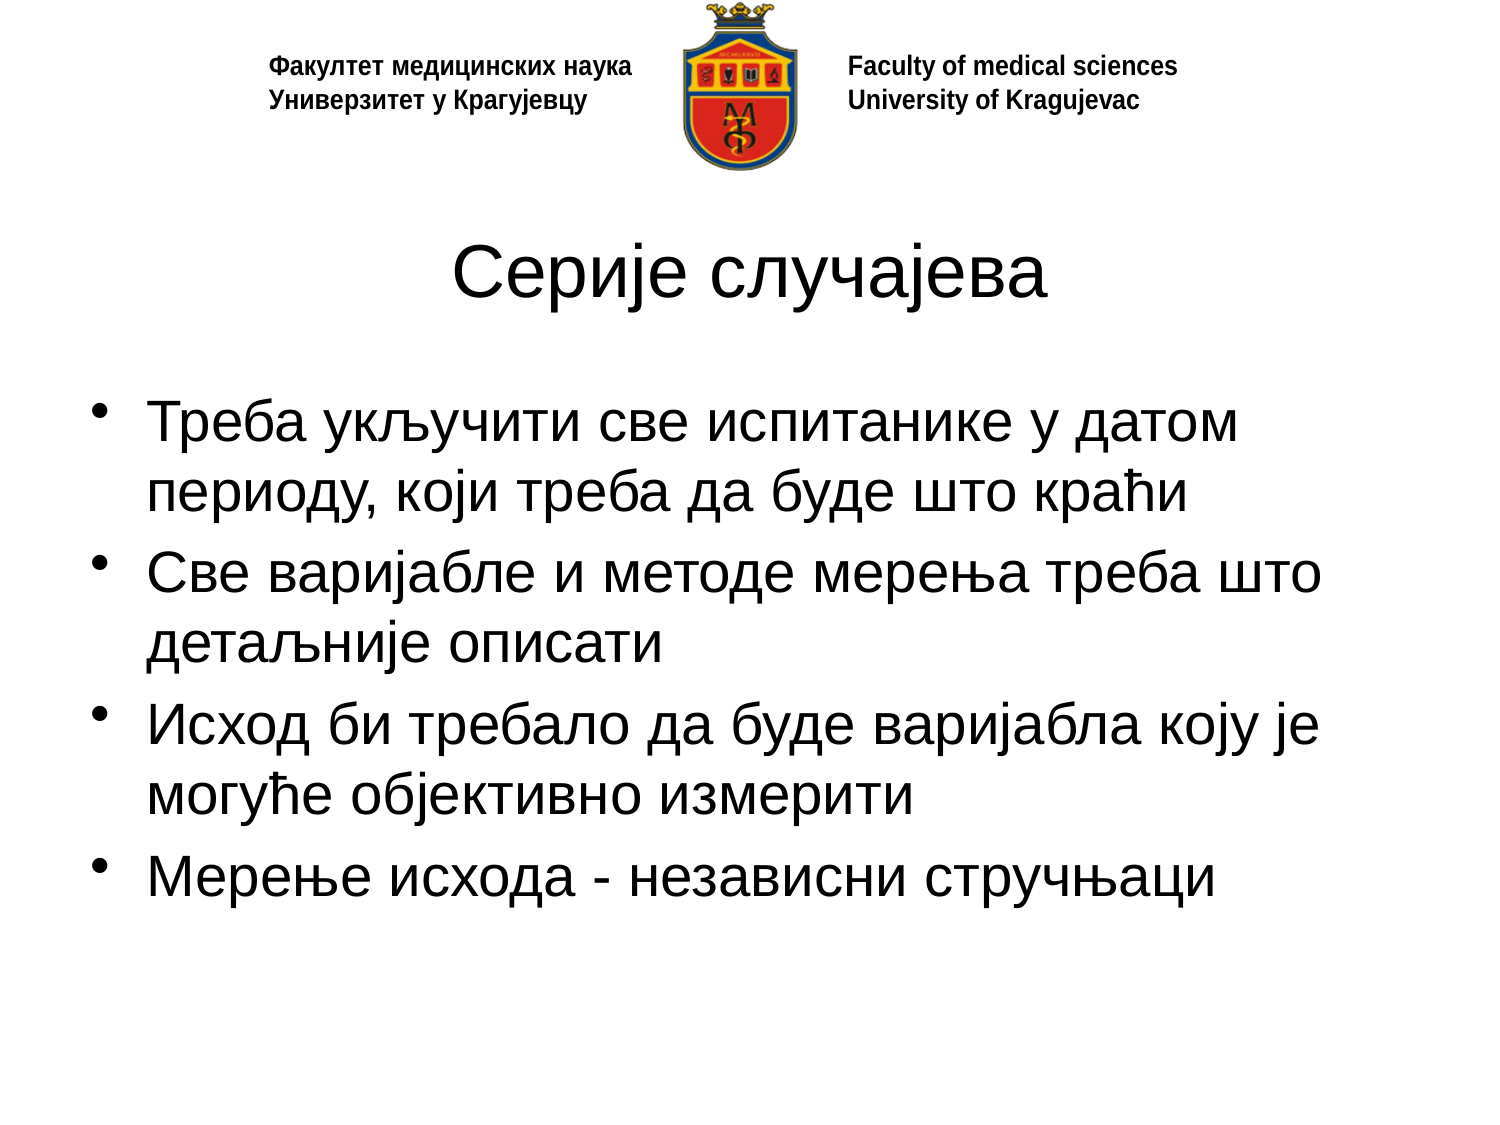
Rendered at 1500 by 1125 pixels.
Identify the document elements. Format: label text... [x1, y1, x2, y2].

title Серије случајева [74, 173, 1426, 362]
list Треба укључити све испитанике у датом периоду, који треба да буде што краћи Све варијабле и методе мерења треба што детаљније описати Исход би требало да буде варијабла коју је могуће објективно измерити Мерење исхода - независни стручњаци [74, 374, 1426, 1118]
